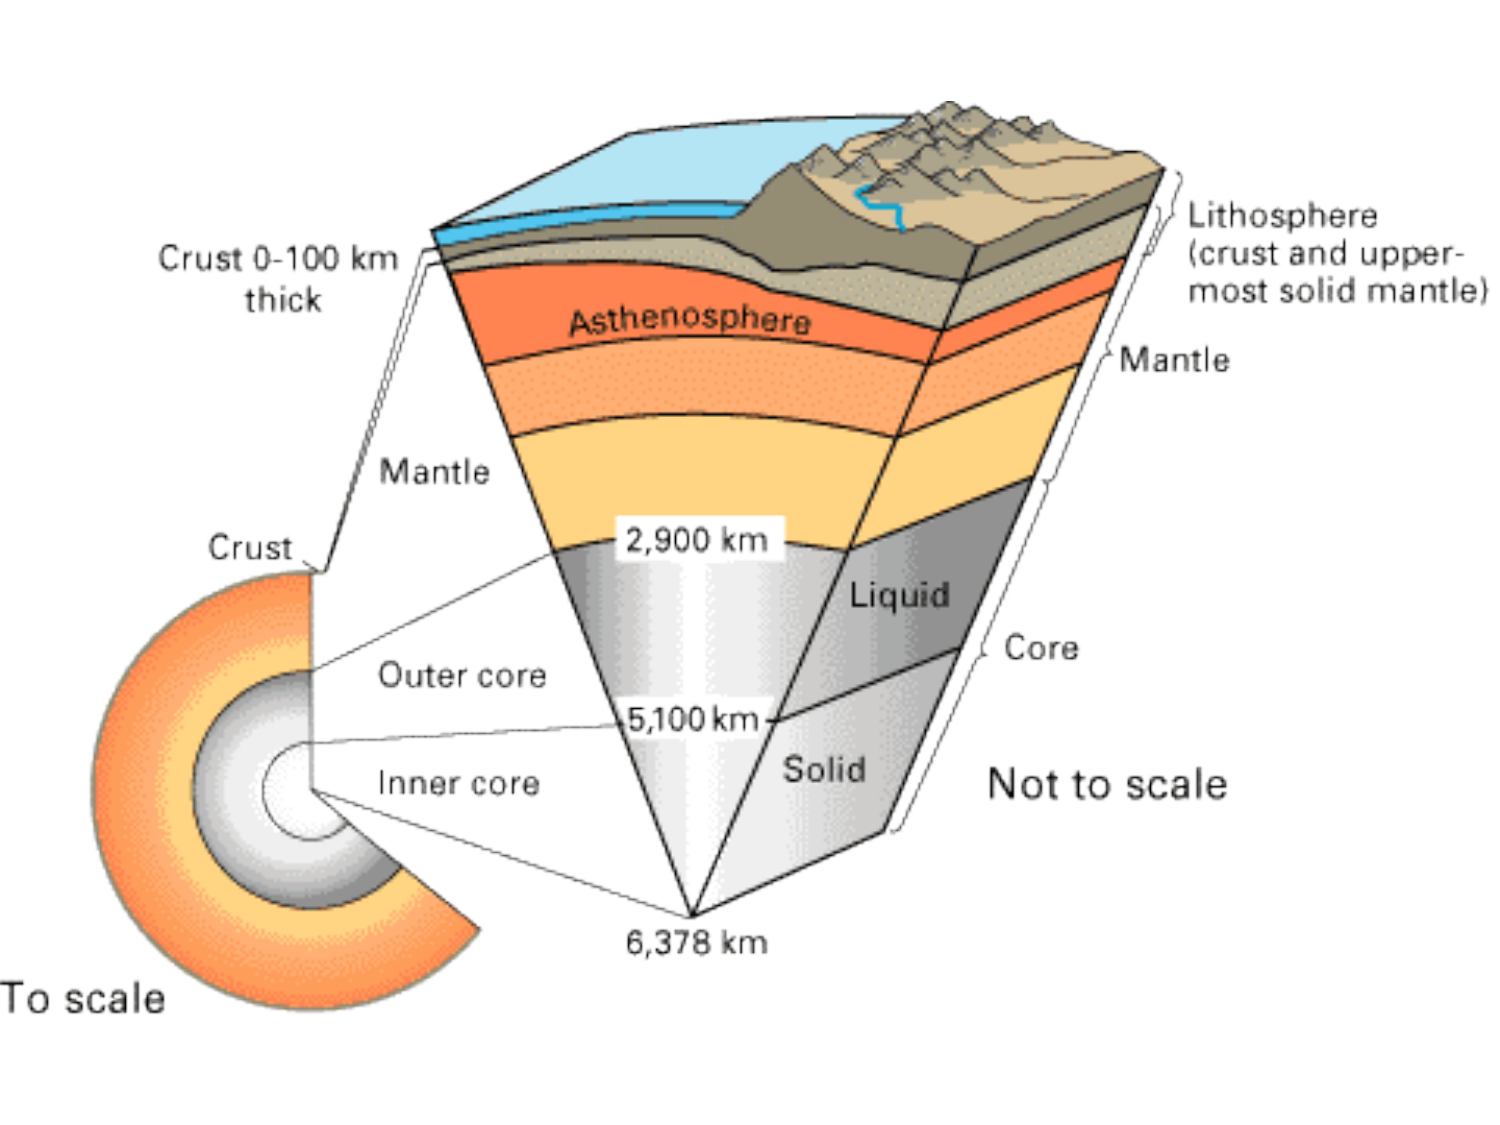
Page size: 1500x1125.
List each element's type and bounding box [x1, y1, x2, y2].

picture [0, 101, 1500, 1024]
